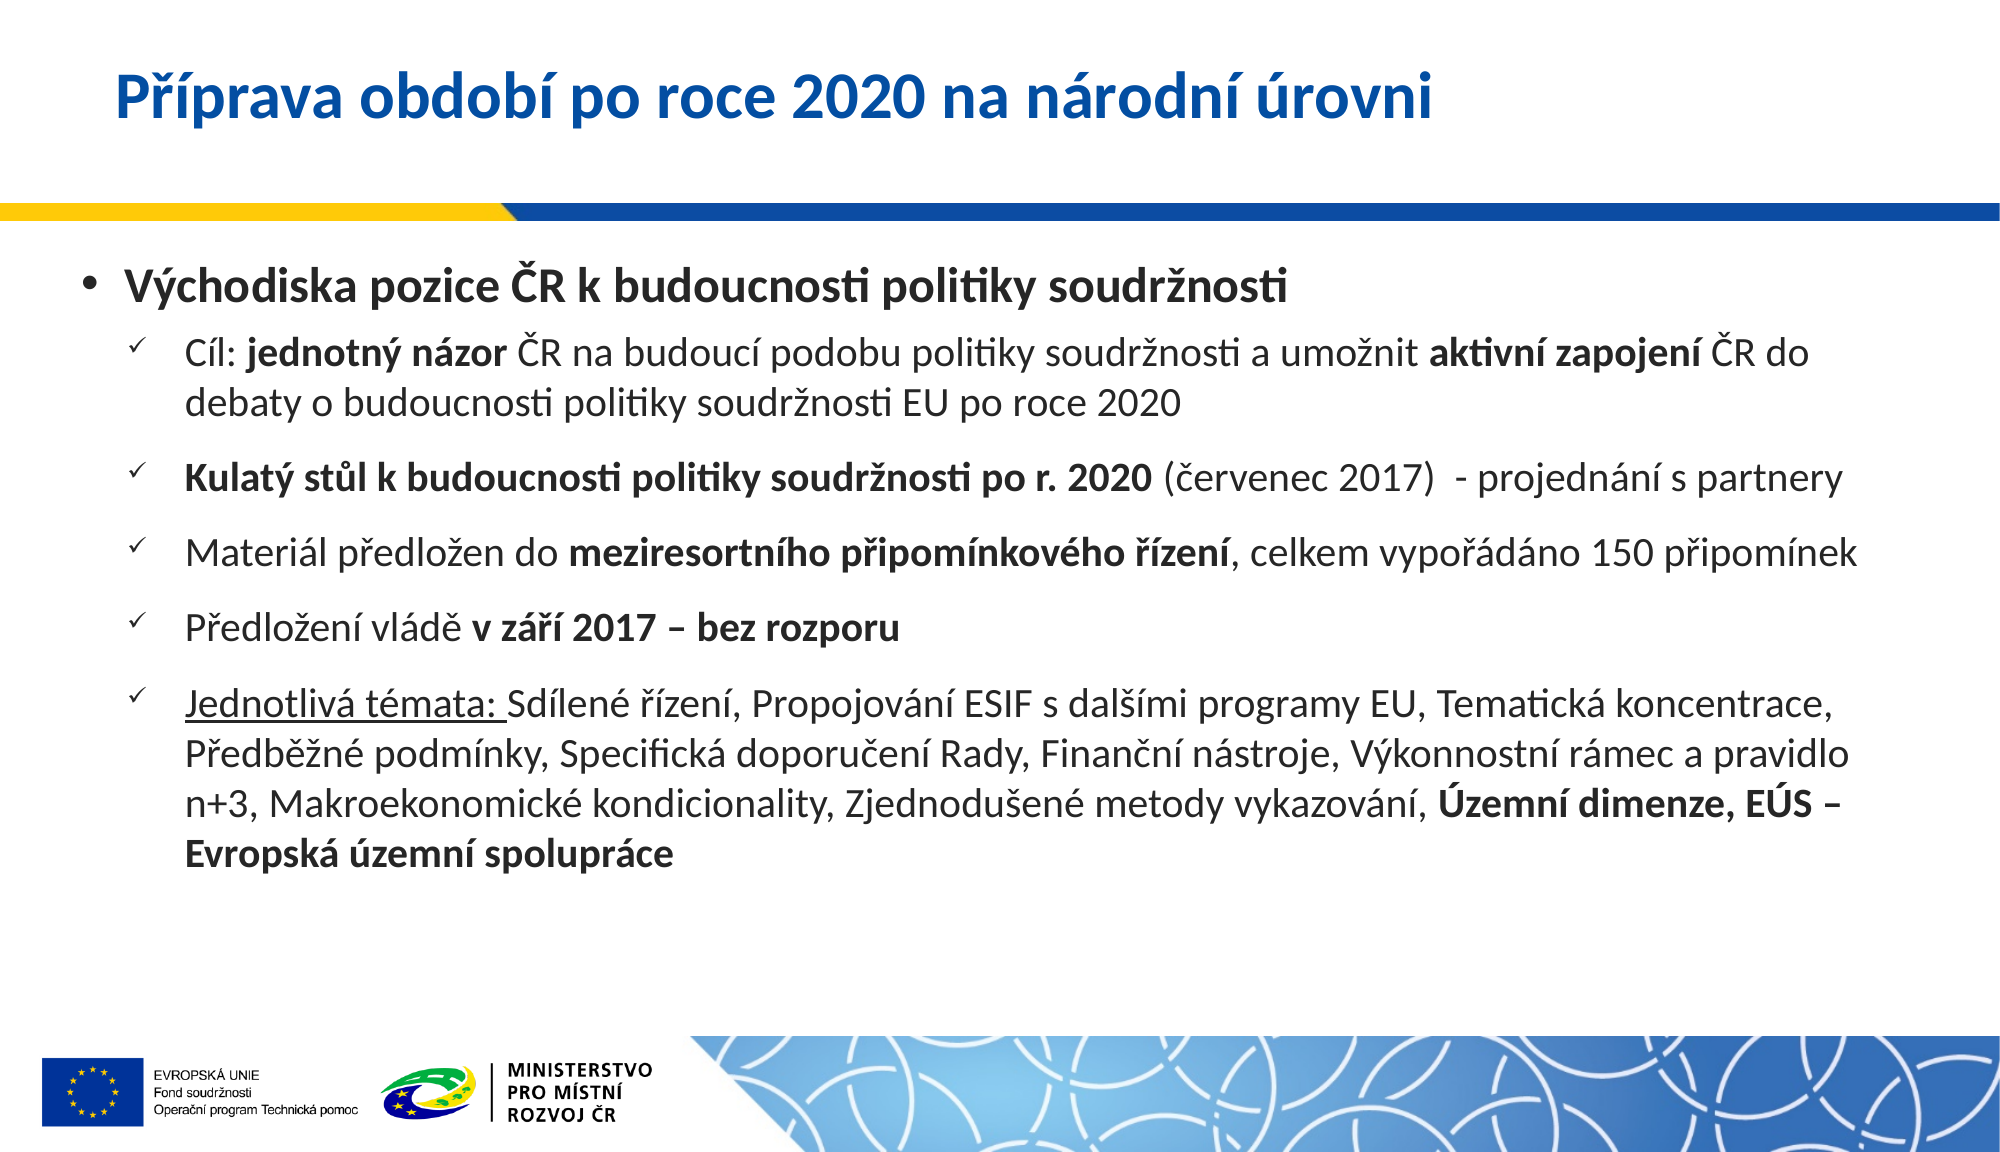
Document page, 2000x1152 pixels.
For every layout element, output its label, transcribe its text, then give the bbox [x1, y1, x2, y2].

title Příprava období po roce 2020 na národní úrovni [100, 44, 1901, 182]
list Východiska pozice ČR k budoucnosti politiky soudržnosti Cíl: jednotný názor ČR na budoucí podobu politiky soudržnosti a umožnit aktivní zapojení ČR do debaty o budoucnosti politiky soudržnosti EU po roce 2020 Kulatý stůl k budoucnosti politiky soudržnosti po r. 2020 (červenec 2017) - projednání s partnery Materiál předložen do meziresortního připomínkového řízení, celkem vypořádáno 150 připomínek Předložení vládě v září 2017 – bez rozporu Jednotlivá témata: Sdílené řízení, Propojování ESIF s dalšími programy EU, Tematická koncentrace, Předběžné podmínky, Specifická doporučení Rady, Finanční nástroje, Výkonnostní rámec a pravidlo n+3, Makroekonomické kondicionality, Zjednodušené metody vykazování, Územní dimenze, EÚS – Evropská územní spolupráce [66, 245, 1910, 1025]
picture [0, 203, 2000, 221]
picture [680, 1036, 2000, 1152]
picture [19, 1035, 674, 1149]
